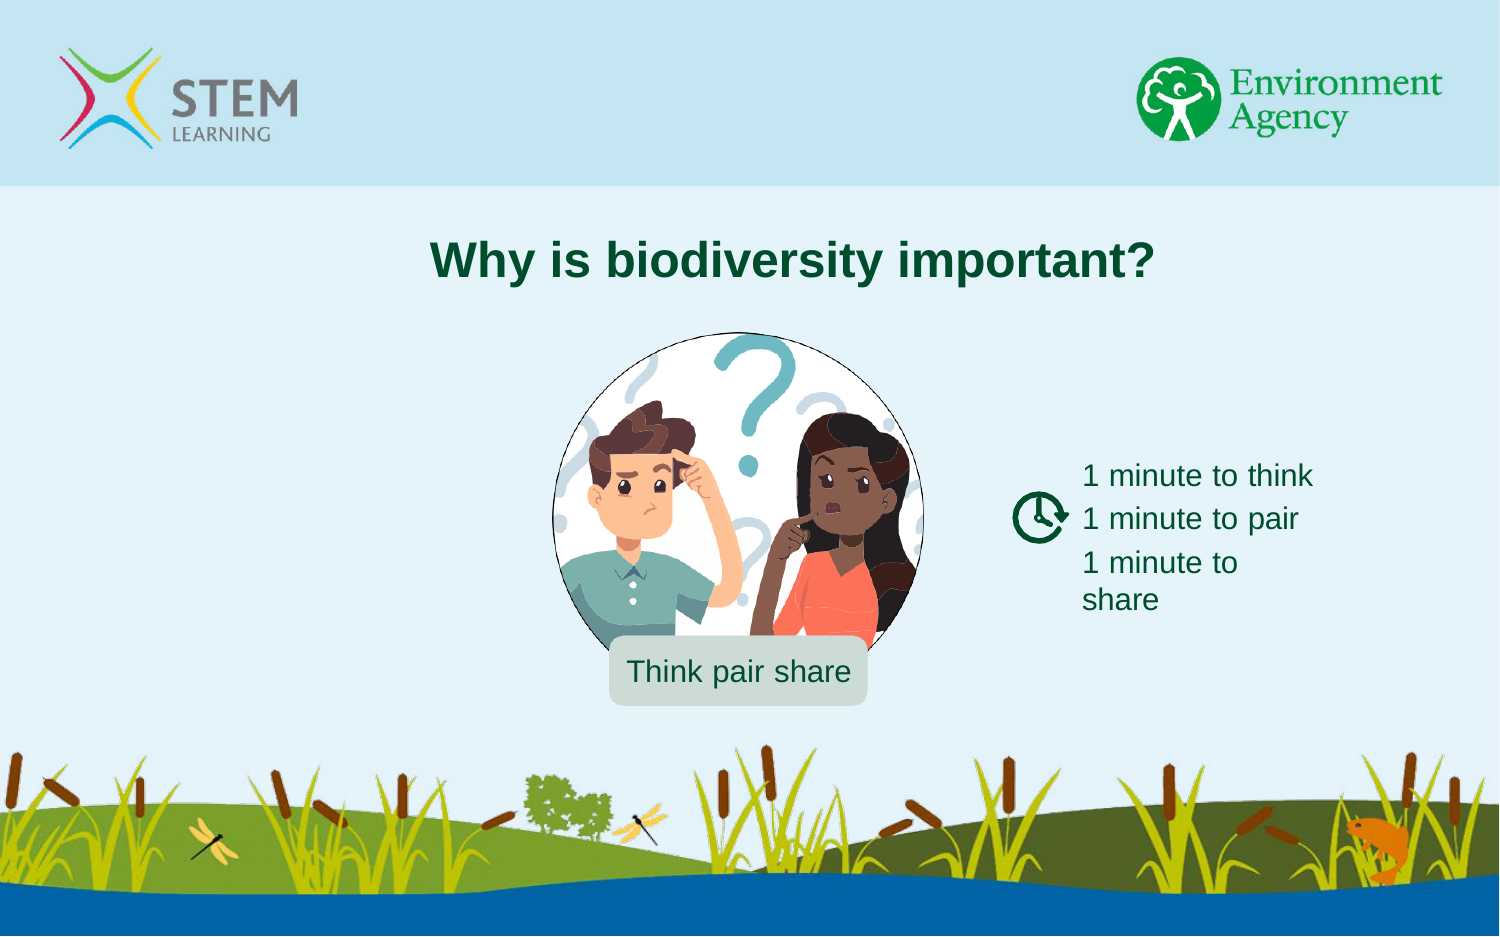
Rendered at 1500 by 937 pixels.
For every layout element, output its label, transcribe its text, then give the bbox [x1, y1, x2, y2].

title Why is biodiversity important? [0, 225, 1315, 384]
picture [59, 47, 297, 149]
picture [0, 743, 1499, 894]
picture [72, 123, 149, 149]
text_box 1 minute to think 1 minute to pair 1 minute to share [1080, 447, 1329, 617]
picture [552, 332, 924, 706]
picture [1129, 50, 1448, 146]
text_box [1012, 491, 1070, 545]
